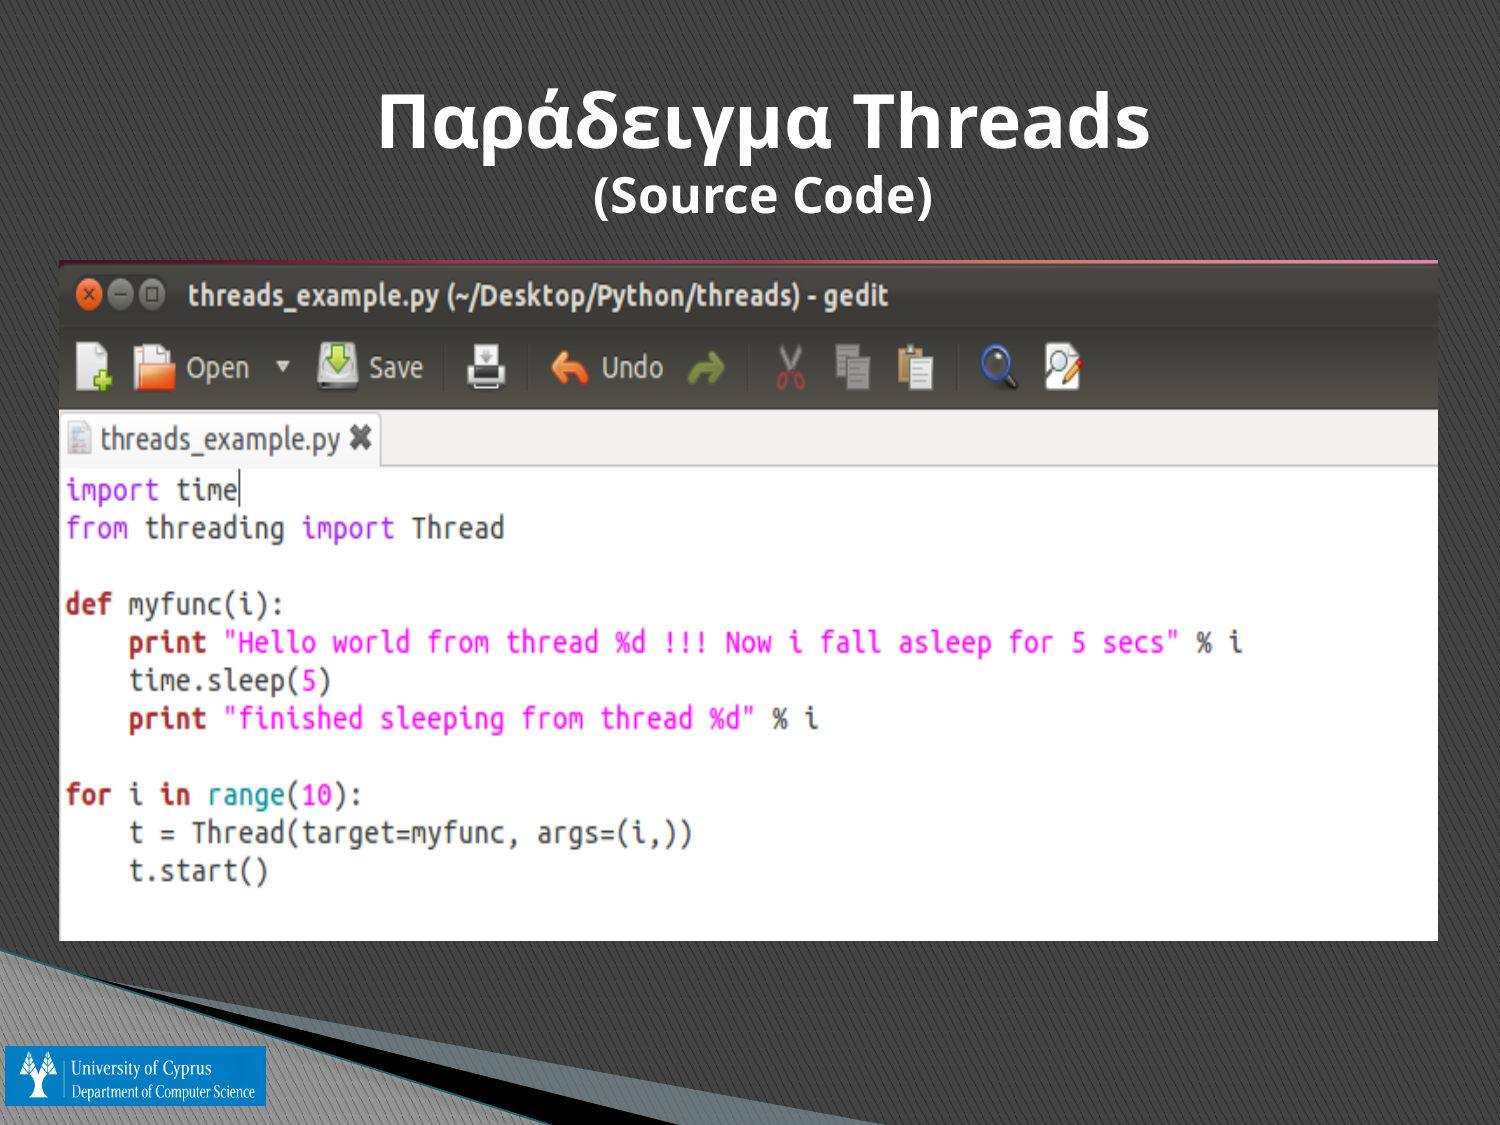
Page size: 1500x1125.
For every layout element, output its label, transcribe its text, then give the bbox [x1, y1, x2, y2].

picture [5, 1046, 266, 1107]
title Παράδειγμα Threads (Source Code) [88, 54, 1439, 243]
picture [58, 260, 1438, 941]
